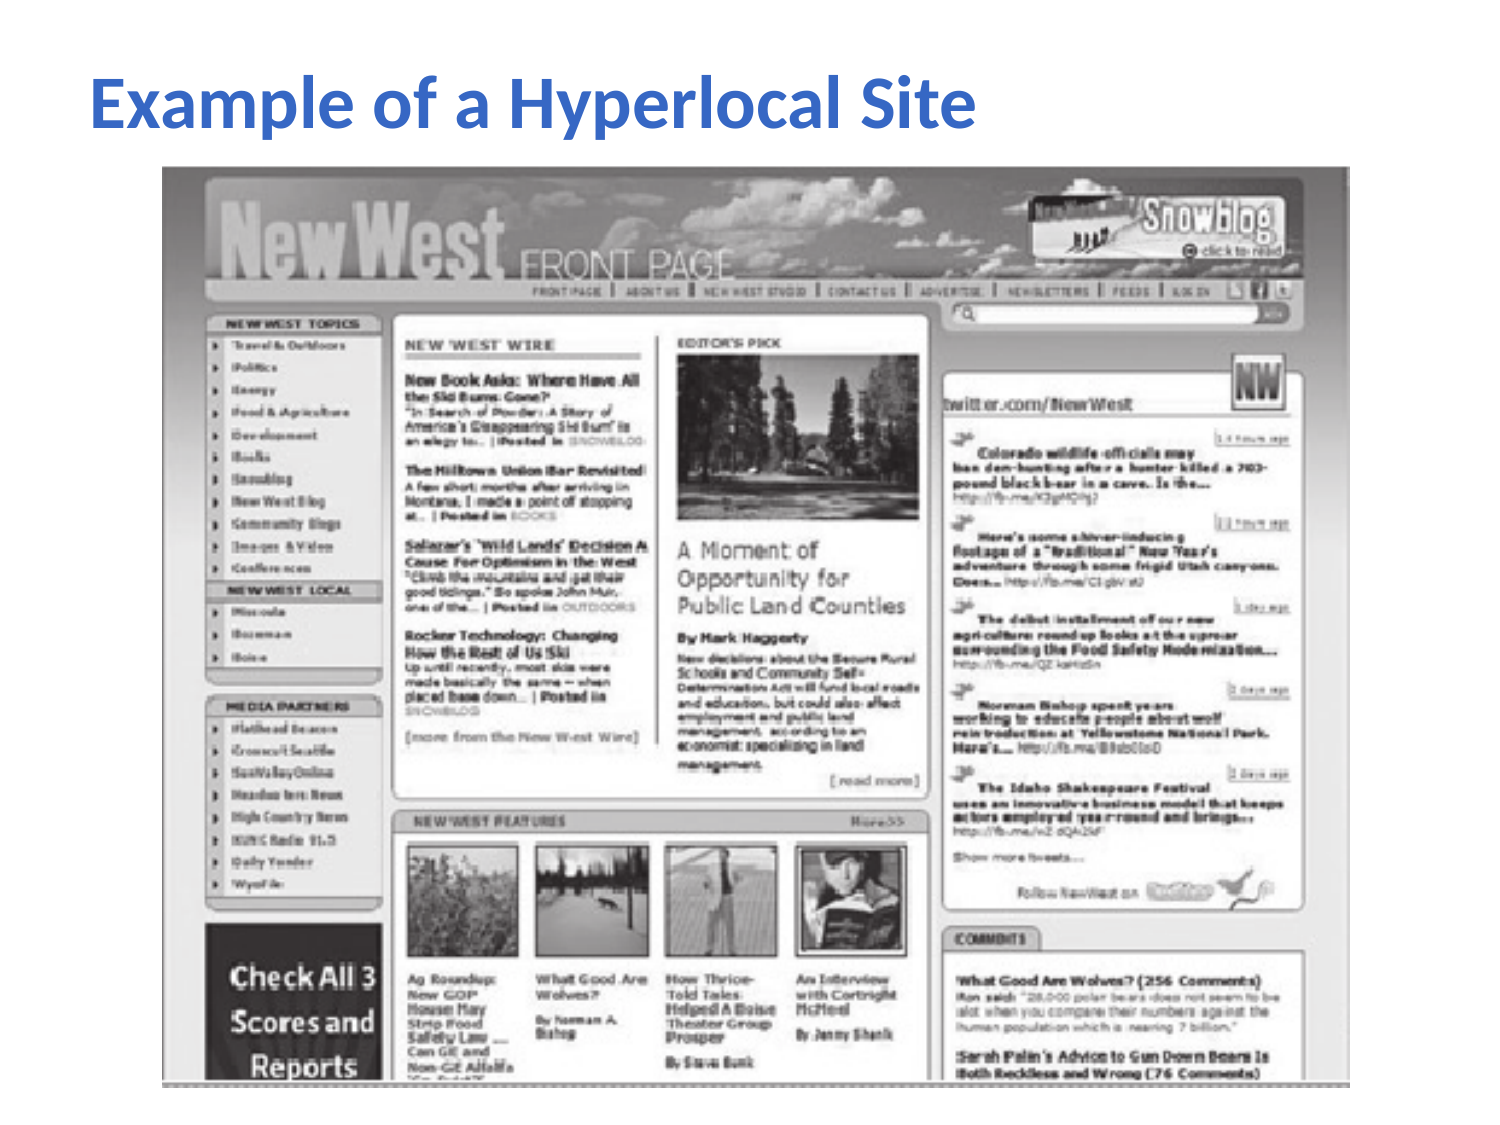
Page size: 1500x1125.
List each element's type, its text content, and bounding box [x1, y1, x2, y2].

title Example of a Hyperlocal Site [75, 45, 1425, 233]
picture [162, 165, 1351, 1088]
